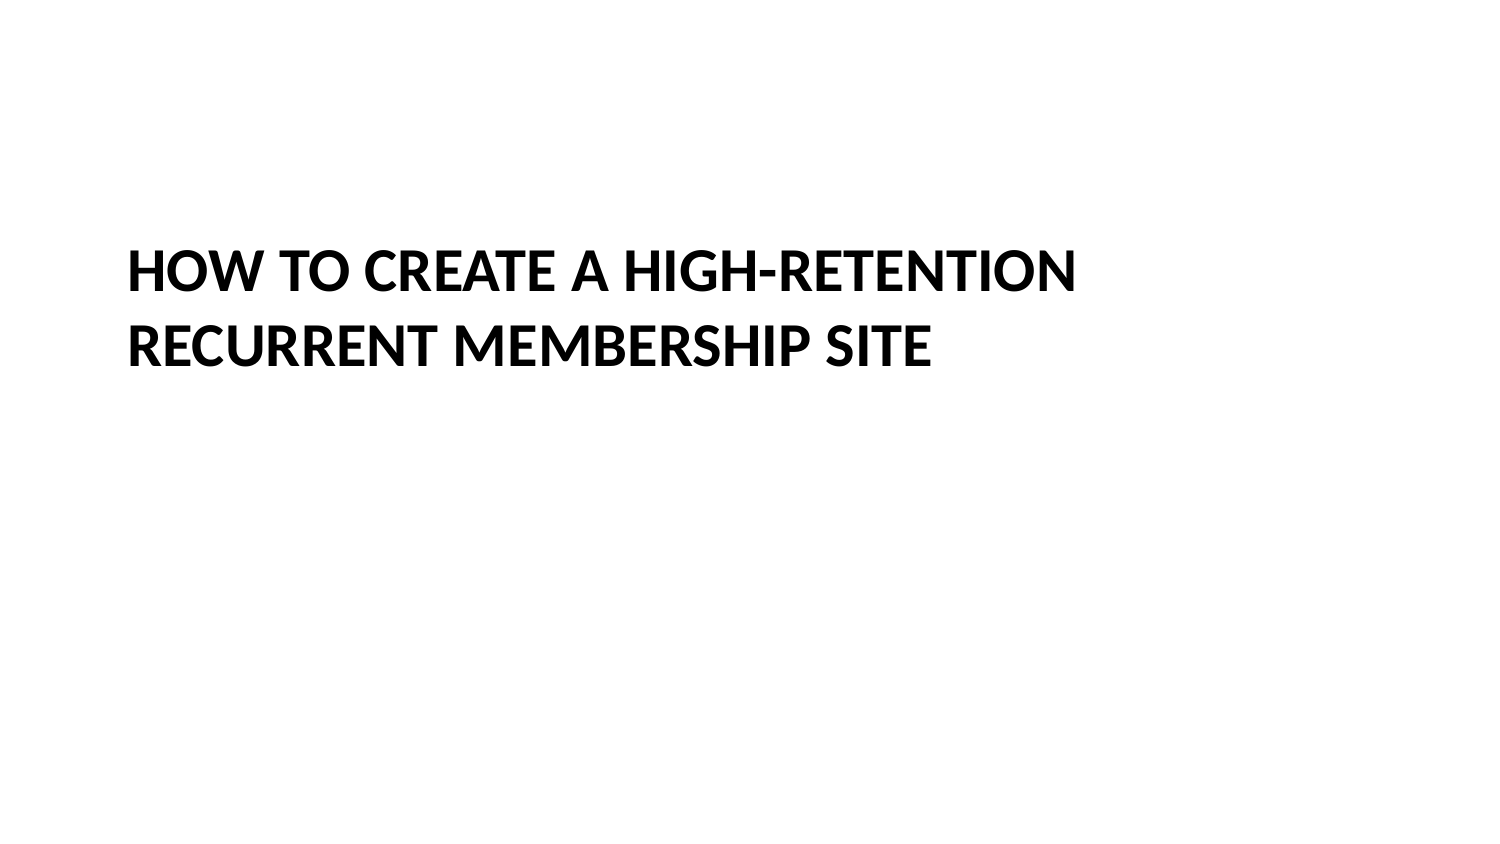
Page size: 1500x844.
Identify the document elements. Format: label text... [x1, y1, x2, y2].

title how to create a high-retention recurrent membership site [112, 221, 1388, 390]
